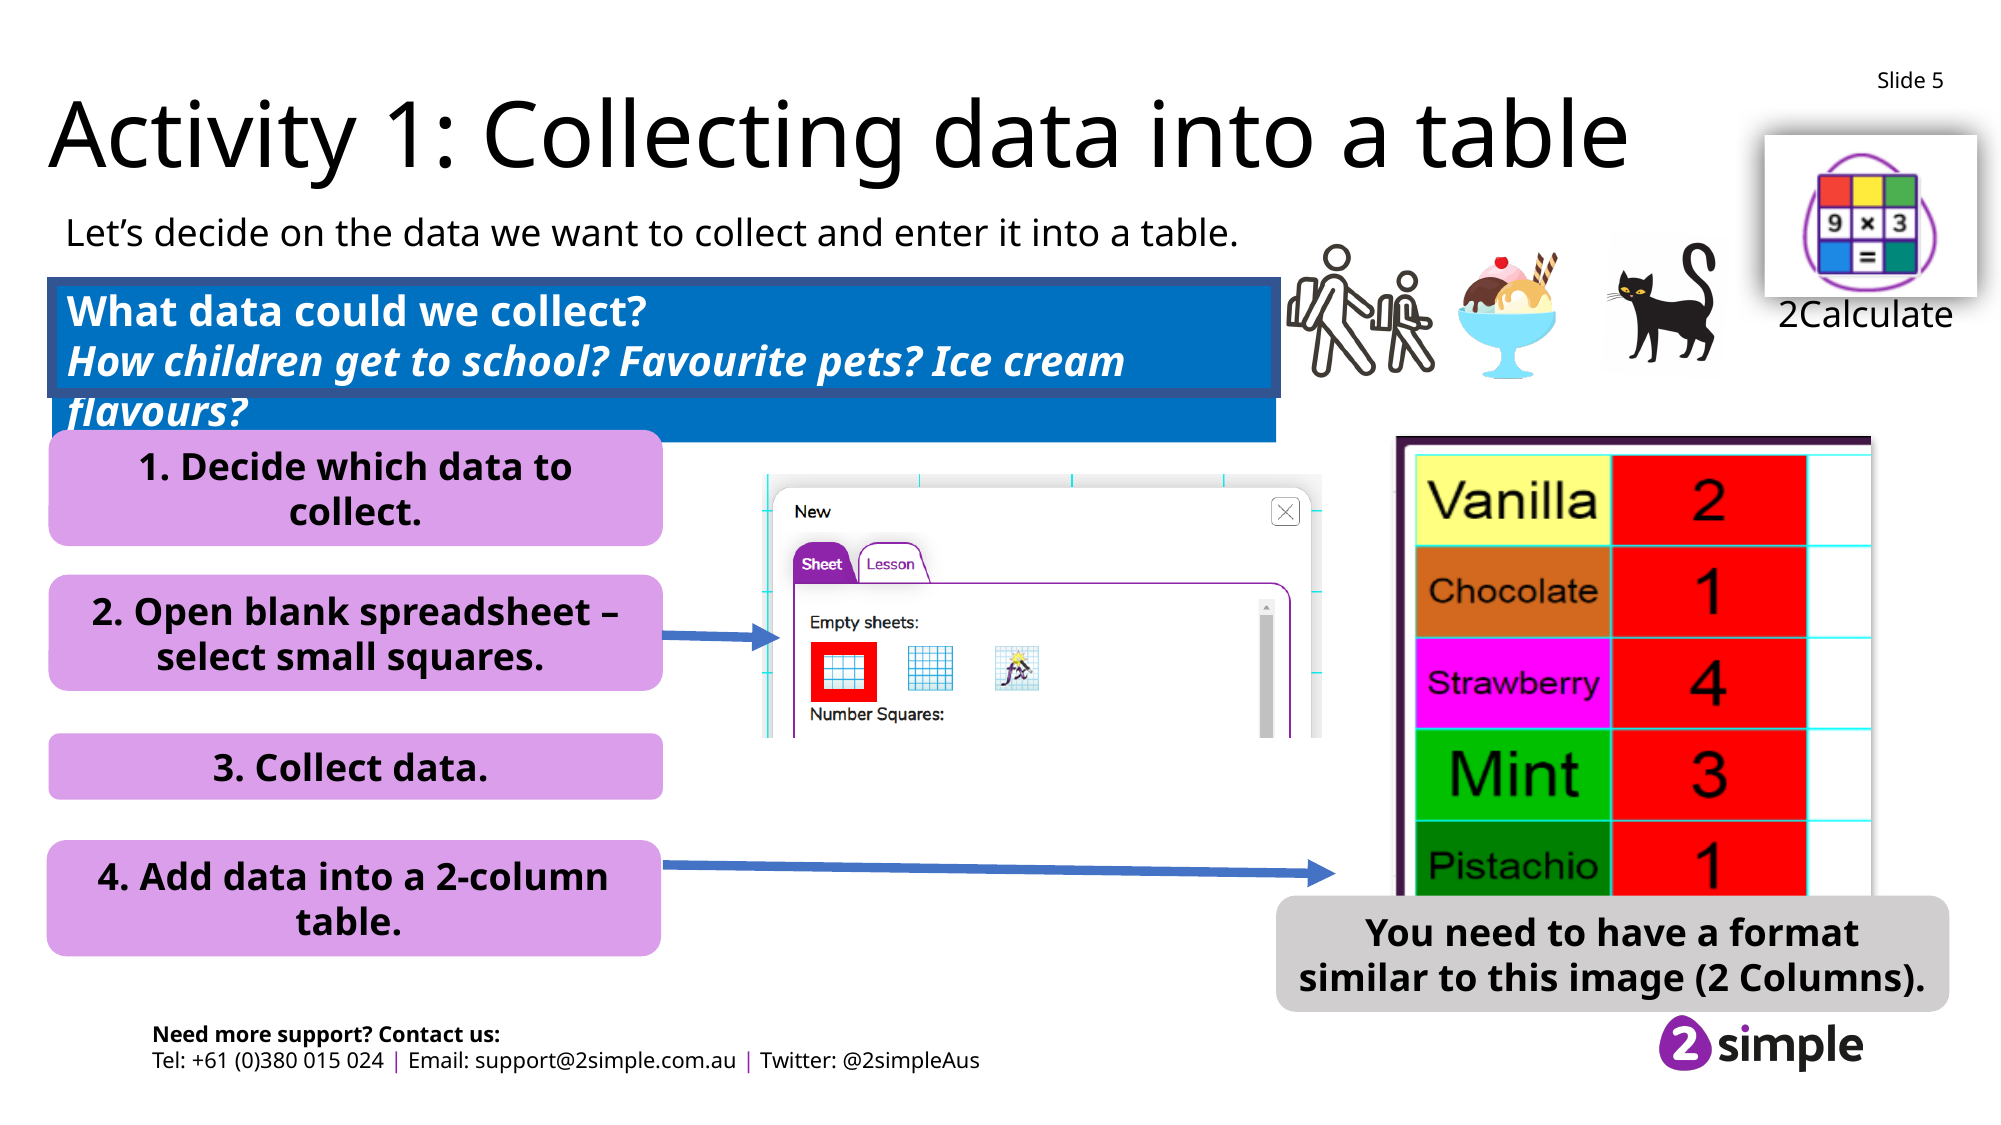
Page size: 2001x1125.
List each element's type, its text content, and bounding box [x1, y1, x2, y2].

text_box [662, 864, 1336, 874]
picture [1393, 436, 1871, 951]
picture [1764, 135, 1978, 297]
text_box 2. Open blank spreadsheet – select small squares. [48, 574, 663, 691]
text_box What data could we collect? How children get to school? Favourite pets? Ice cream flavours? [52, 277, 1277, 281]
text_box What data could we collect? How children get to school? Favourite pets? Ice cream flavours? [52, 394, 1277, 443]
picture [1281, 241, 1440, 378]
picture [1601, 229, 1731, 381]
text_box 2Calculate [1763, 288, 1976, 348]
text_box [51, 281, 1277, 394]
title Activity 1: Collecting data into a table [33, 29, 1967, 247]
picture [1659, 1015, 1863, 1073]
picture [762, 474, 1322, 738]
text_box 4. Add data into a 2-column table. [46, 840, 662, 957]
text_box Need more support? Contact us: Tel: +61 (0)380 015 024 | Email: support@2simple.com.au | Twitter: @2simpleAus [137, 1013, 1863, 1081]
text_box You need to have a format similar to this image (2 Columns). [1276, 895, 1950, 1012]
picture [1450, 244, 1566, 382]
text_box Slide 5 [1862, 59, 1976, 101]
text_box 3. Collect data. [48, 733, 663, 800]
text_box Let’s decide on the data we want to collect and enter it into a table. [50, 206, 1743, 289]
text_box 1. Decide which data to collect. [48, 429, 663, 547]
